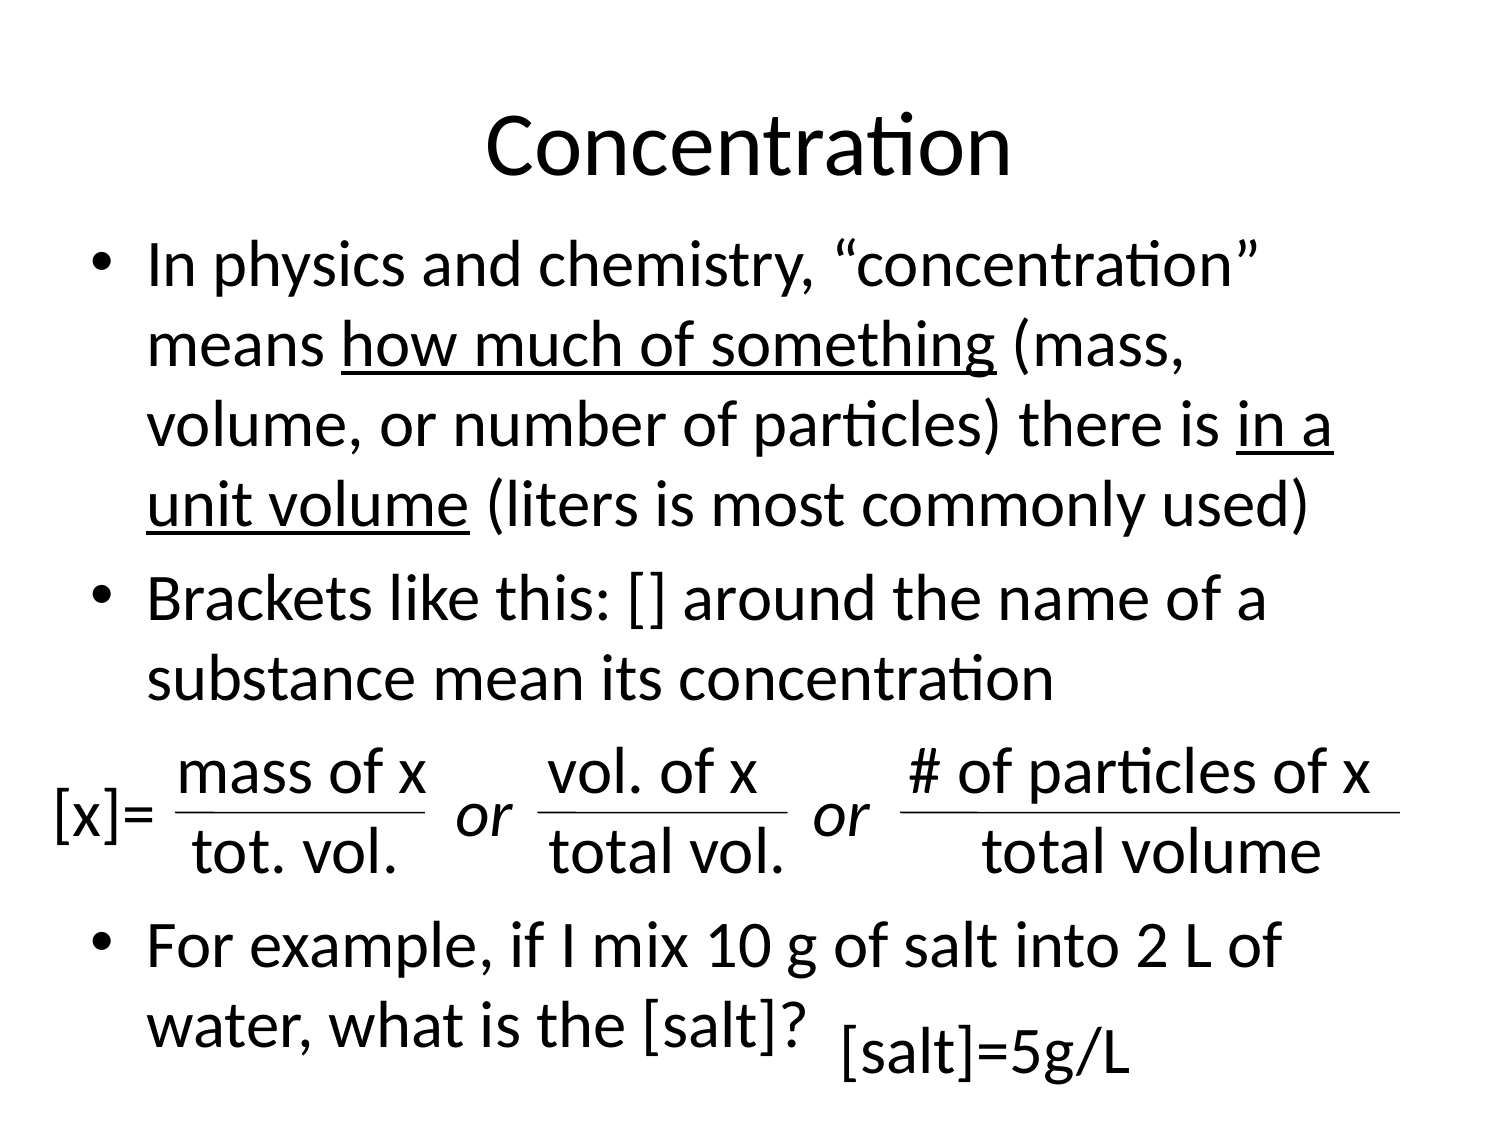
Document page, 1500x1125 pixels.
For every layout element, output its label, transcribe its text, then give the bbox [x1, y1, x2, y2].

text_box [x]= or or [37, 762, 1275, 858]
list In physics and chemistry, “concentration” means how much of something (mass, volume, or number of particles) there is in a unit volume (liters is most commonly used) Brackets like this: [] around the name of a substance mean its concentration mass of x vol. of x # of particles of x tot. vol. total vol. total volume For example, if I mix 10 g of salt into 2 L of water, what is the [salt]? [75, 212, 1425, 1125]
title Concentration [75, 45, 1425, 212]
text_box [salt]=5g/L [824, 999, 1500, 1095]
